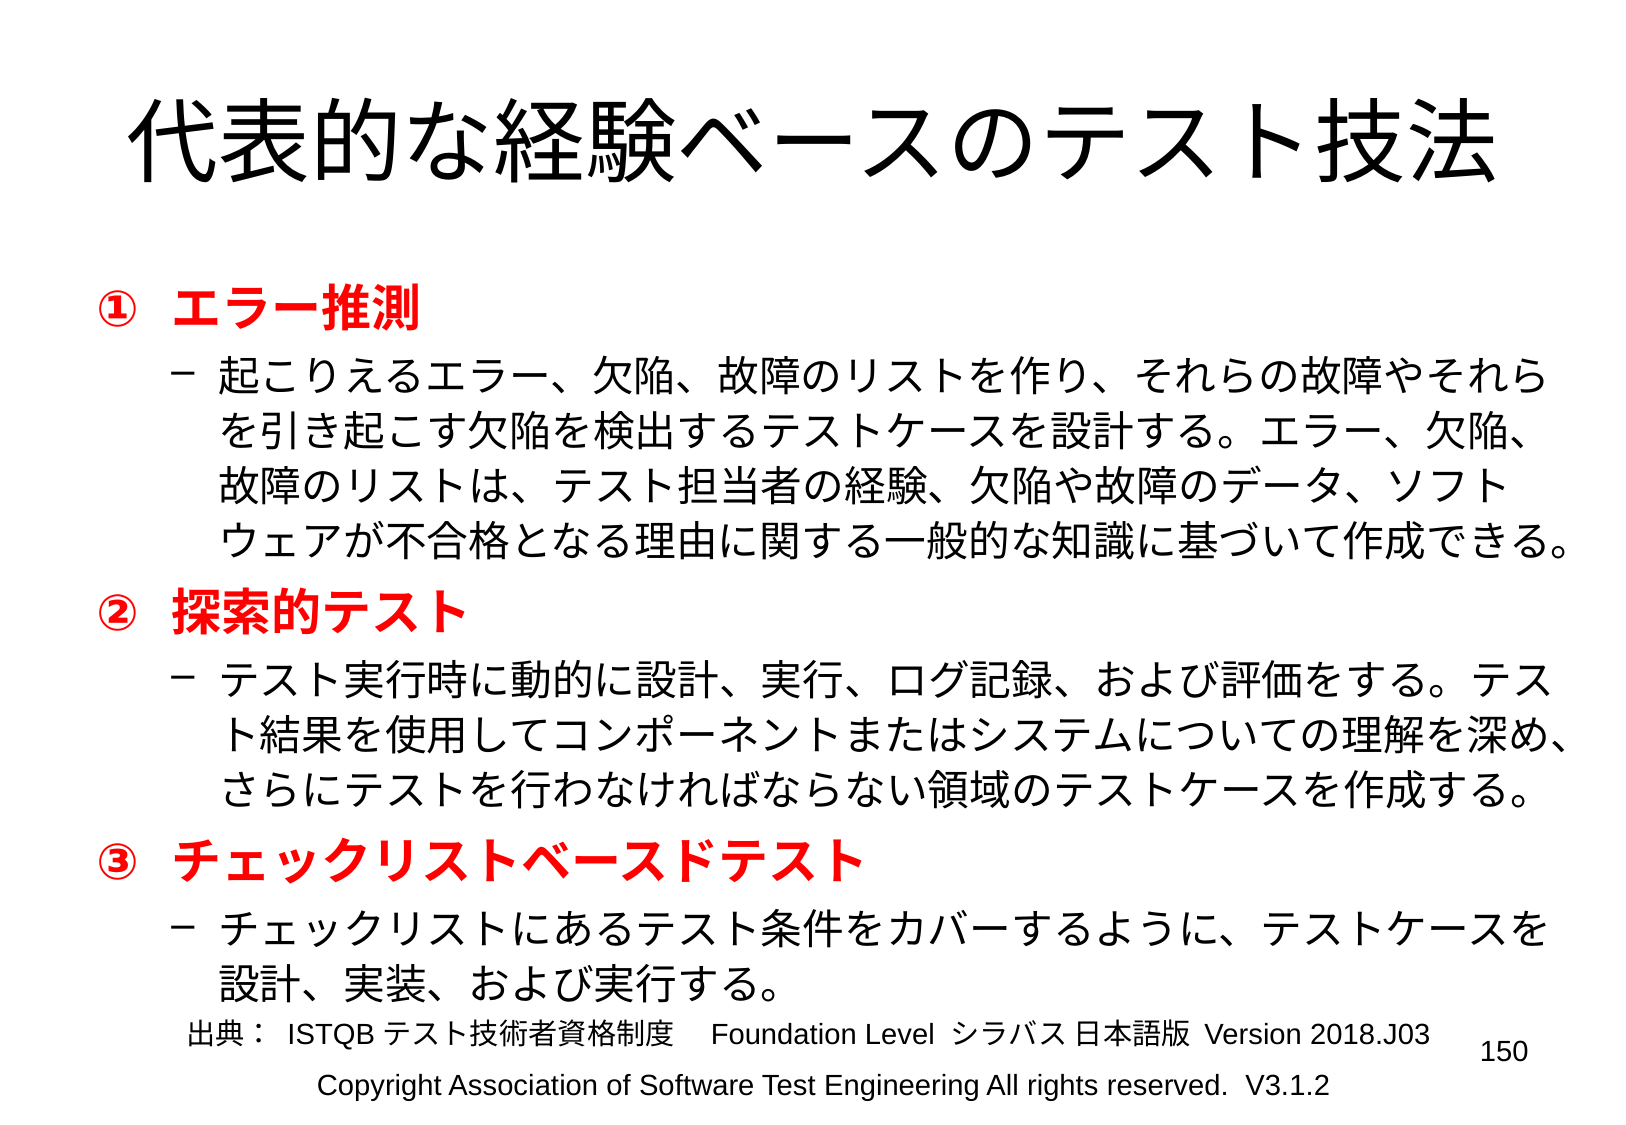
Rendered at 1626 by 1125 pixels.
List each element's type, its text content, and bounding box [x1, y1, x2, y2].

title 代表的な経験ベースのテスト技法 [80, 44, 1544, 233]
footer Copyright Association of Software Test Engineering All rights reserved. V3.1.2 [233, 1058, 1416, 1103]
slide_number 150 [1416, 1058, 1544, 1103]
list エラー推測 起こりえるエラー、欠陥、故障のリストを作り、それらの故障やそれらを引き起こす欠陥を検出するテストケースを設計する。エラー、欠陥、故障のリストは、テスト担当者の経験、欠陥や故障のデータ、ソフトウェアが不合格となる理由に関する一般的な知識に基づいて作成できる。 探索的テスト テスト実行時に動的に設計、実行、ログ記録、および評価をする。テスト結果を使用してコンポーネントまたはシステムについての理解を深め、さらにテストを行わなければならない領域のテストケースを作成する。 チェックリストベースドテスト チェックリストにあるテスト条件をカバーするように、テストケースを設計、実装、および実行する。 [80, 262, 1571, 1008]
text_box 出典： ISTQBテスト技術者資格制度 Foundation Level シラバス 日本語版 Version 2018.J03 [44, 1008, 1573, 1058]
